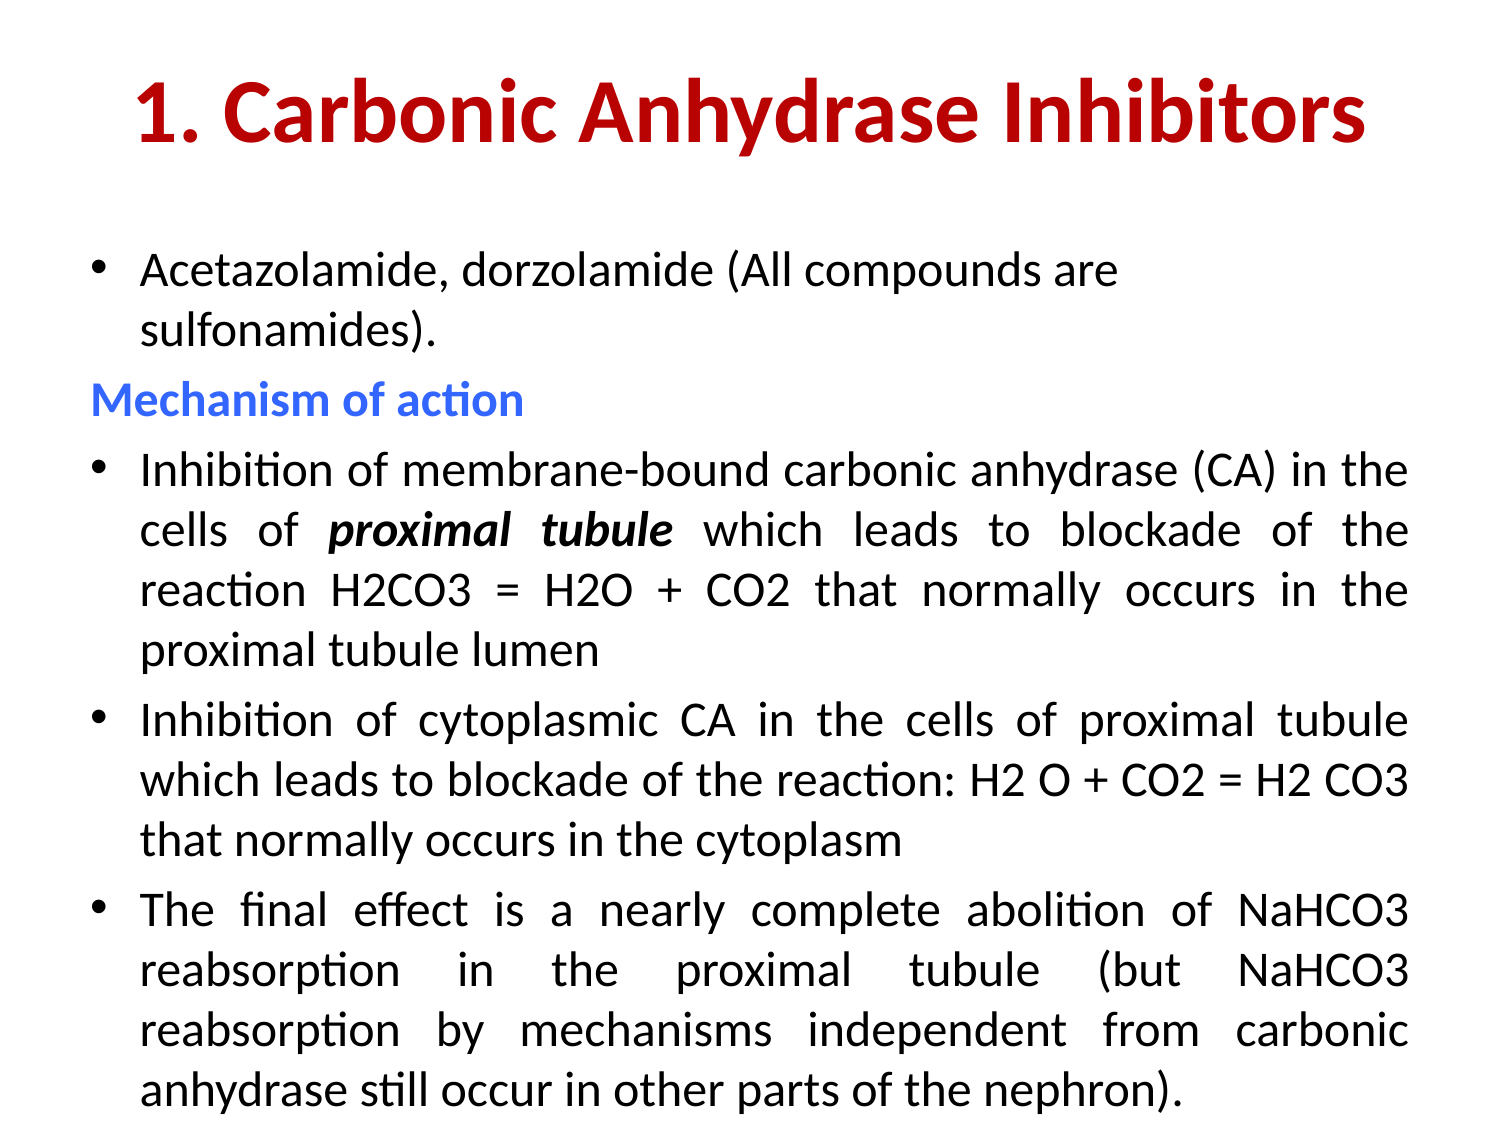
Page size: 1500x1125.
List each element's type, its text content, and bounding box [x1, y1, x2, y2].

list Acetazolamide, dorzolamide (All compounds are sulfonamides). Mechanism of action Inhibition of membrane-bound carbonic anhydrase (CA) in the cells of proximal tubule which leads to blockade of the reaction H2CO3 = H2O + CO2 that normally occurs in the proximal tubule lumen Inhibition of cytoplasmic CA in the cells of proximal tubule which leads to blockade of the reaction: H2 O + CO2 = H2 CO3 that normally occurs in the cytoplasm The final effect is a nearly complete abolition of NaHCO3 reabsorption in the proximal tubule (but NaHCO3 reabsorption by mechanisms independent from carbonic anhydrase still occur in other parts of the nephron). [75, 229, 1425, 1125]
title 1. Carbonic Anhydrase Inhibitors [75, 11, 1425, 200]
